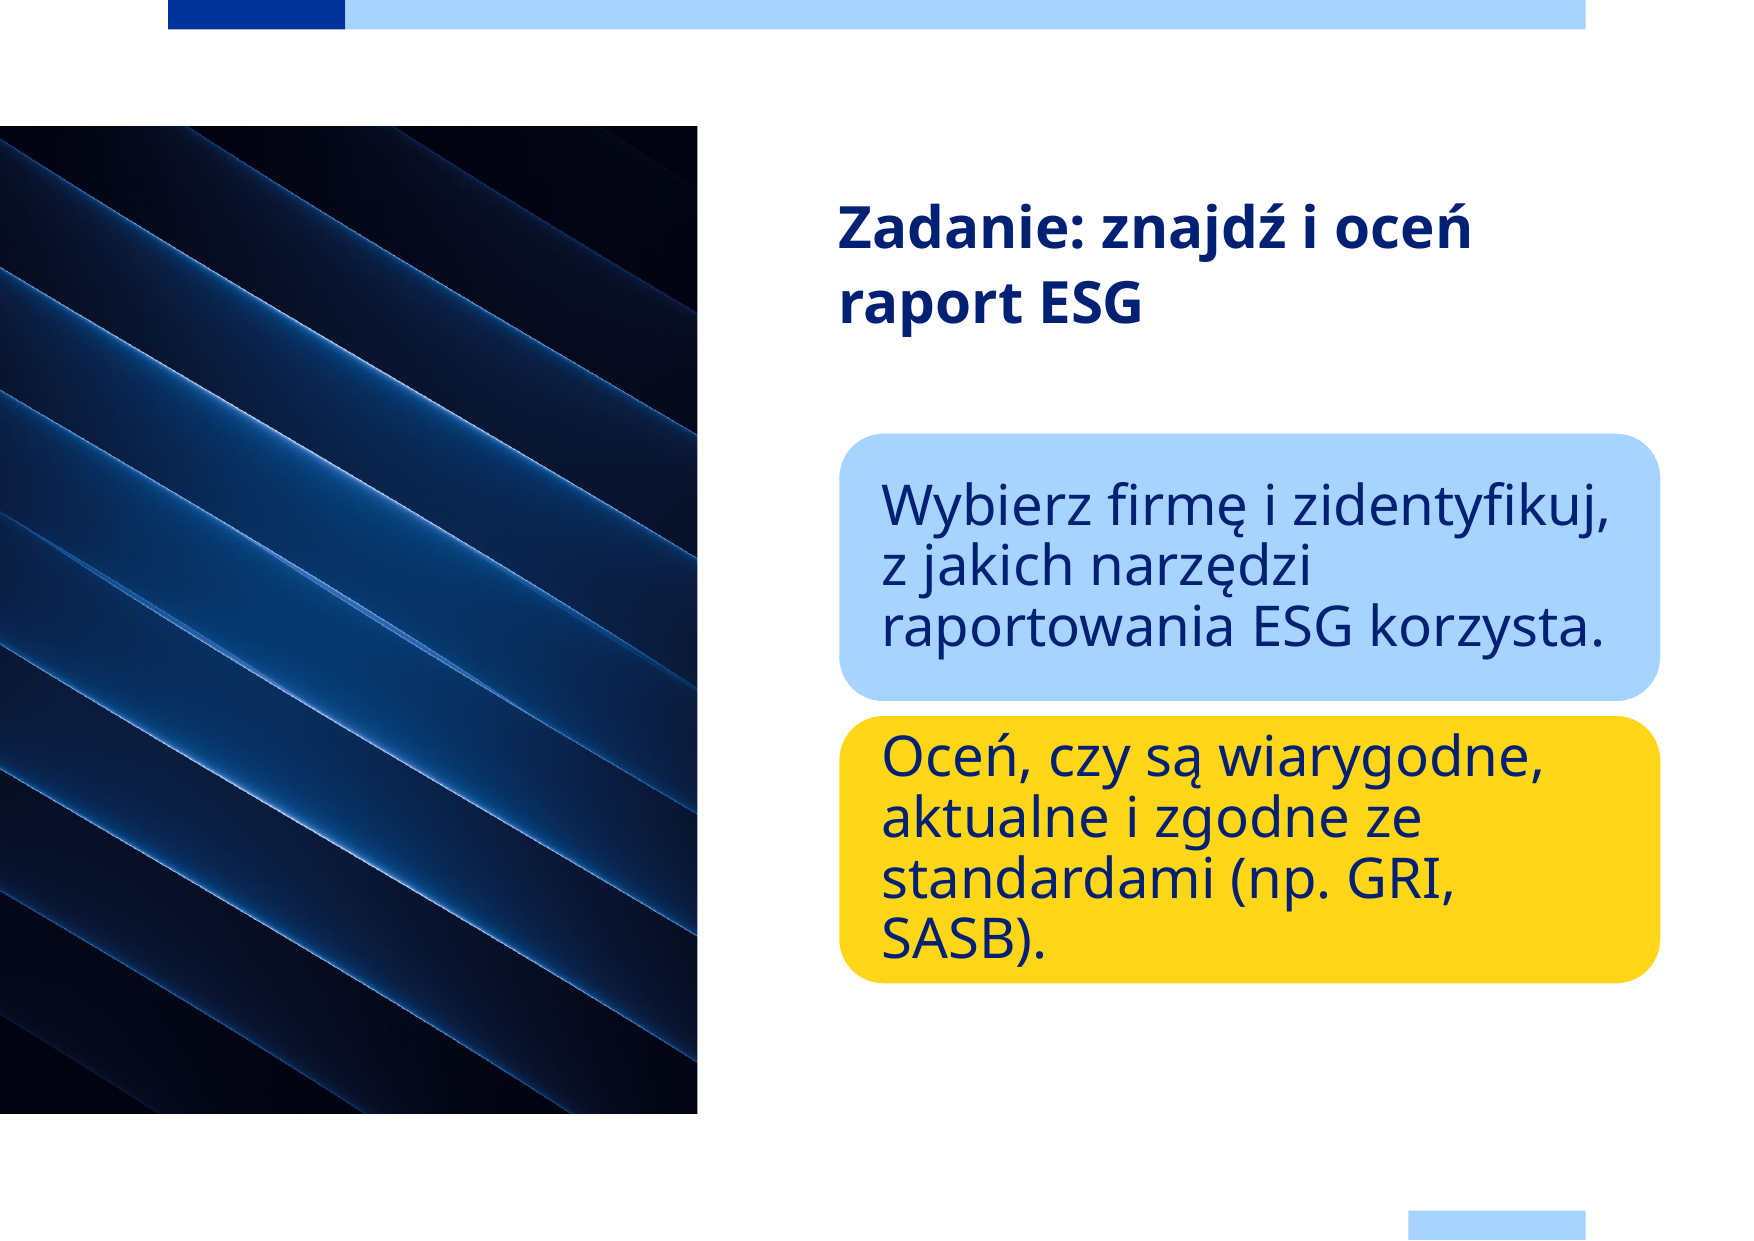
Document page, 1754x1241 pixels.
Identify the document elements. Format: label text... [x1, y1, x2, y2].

picture [0, 126, 698, 1114]
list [838, 395, 1662, 1022]
title Zadanie: znajdź i oceń raport ESG [838, 185, 1662, 377]
